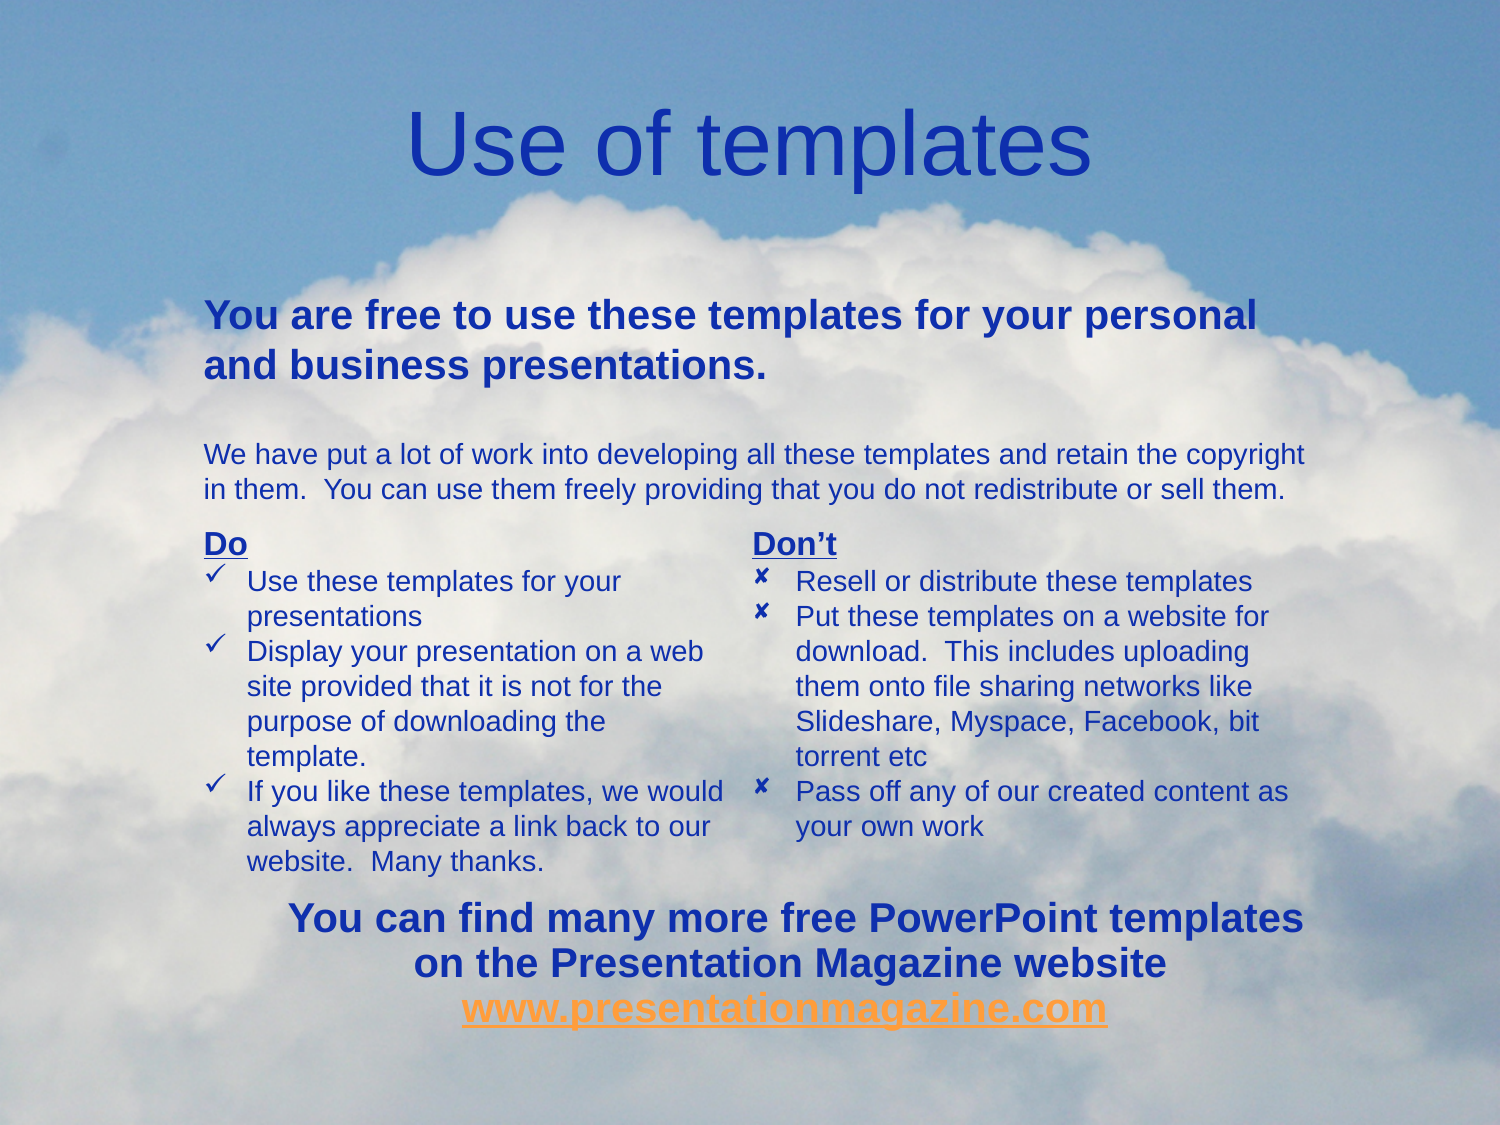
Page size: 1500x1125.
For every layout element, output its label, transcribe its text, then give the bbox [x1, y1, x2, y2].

text_box You are free to use these templates for your personal and business presentations. [188, 280, 1329, 396]
text_box [88, 208, 1436, 1083]
title Use of templates [75, 45, 1425, 233]
text_box Don’t Resell or distribute these templates Put these templates on a website for download. This includes uploading them onto file sharing networks like Slideshare, Myspace, Facebook, bit torrent etc Pass off any of our created content as your own work [737, 515, 1335, 850]
text_box Do Use these templates for your presentations Display your presentation on a web site provided that it is not for the purpose of downloading the template. If you like these templates, we would always appreciate a link back to our website. Many thanks. [188, 515, 749, 889]
text_box You can find many more free PowerPoint templates on the Presentation Magazine website www.presentationmagazine.com [171, 889, 1347, 1040]
picture [0, 0, 1500, 1125]
text_box We have put a lot of work into developing all these templates and retain the copyright in them. You can use them freely providing that you do not redistribute or sell them. [188, 427, 1325, 513]
